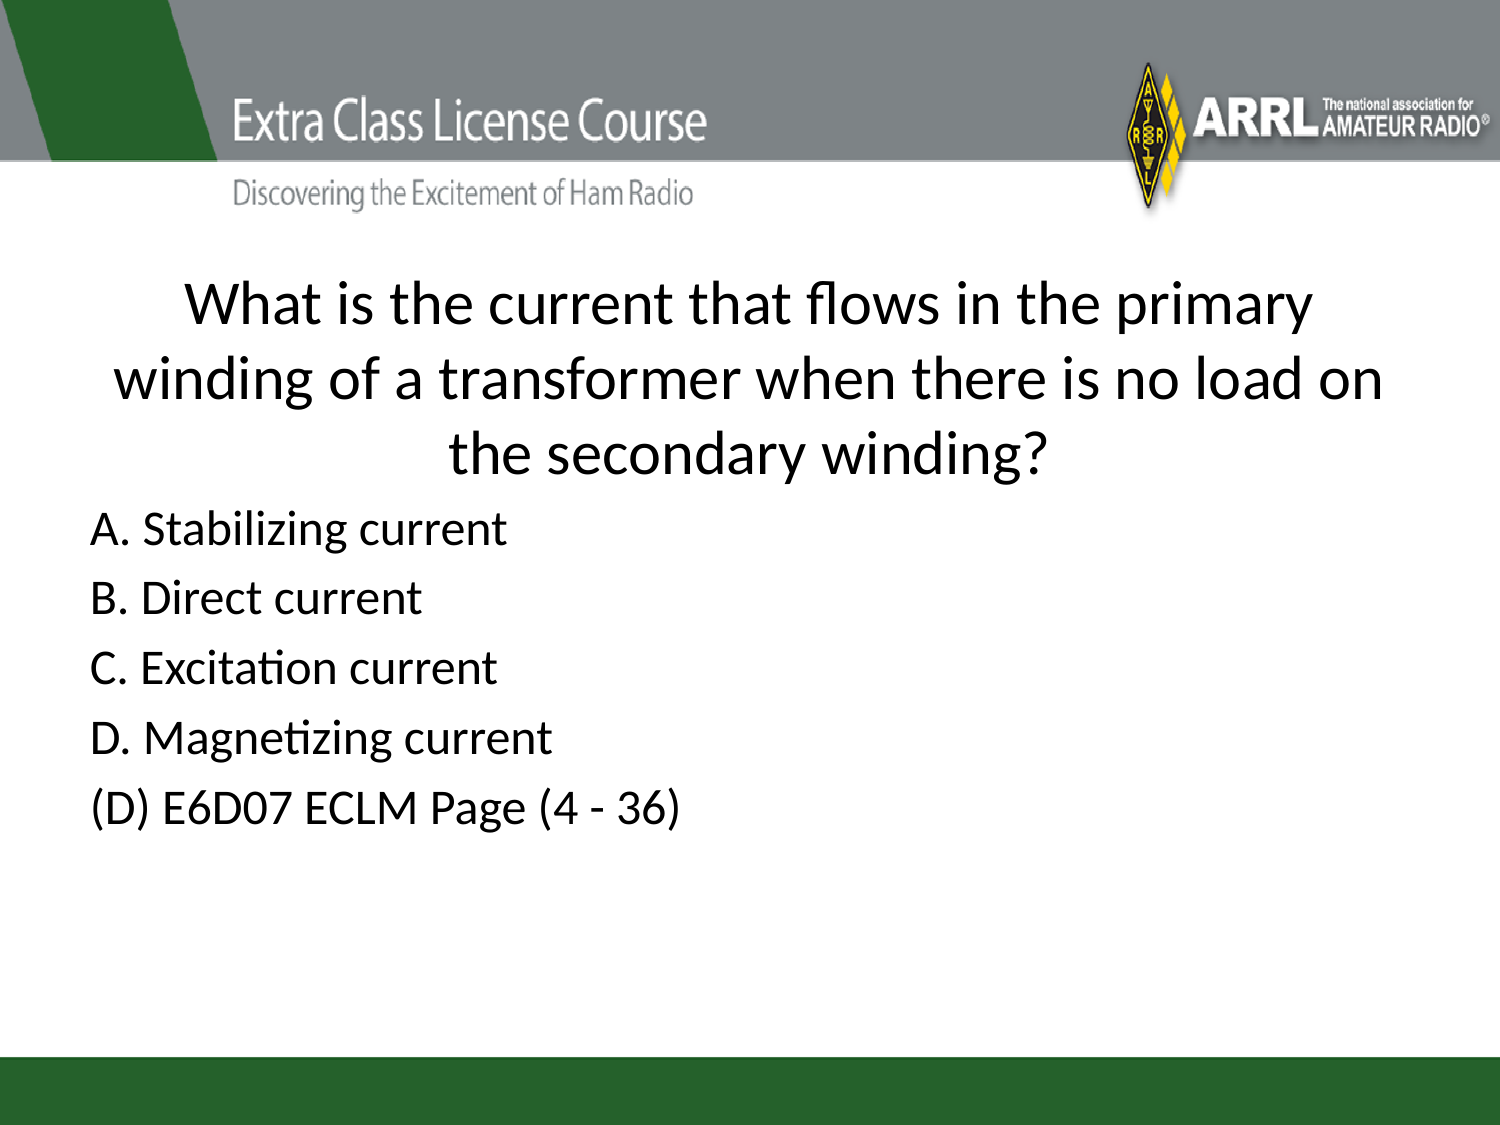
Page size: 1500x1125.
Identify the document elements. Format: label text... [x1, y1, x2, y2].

picture [0, 0, 1500, 1125]
title What is the current that flows in the primary winding of a transformer when there is no load on the secondary winding? [75, 254, 1425, 435]
list A. Stabilizing current B. Direct current C. Excitation current D. Magnetizing current (D) E6D07 ECLM Page (4 - 36) [75, 487, 1425, 1005]
